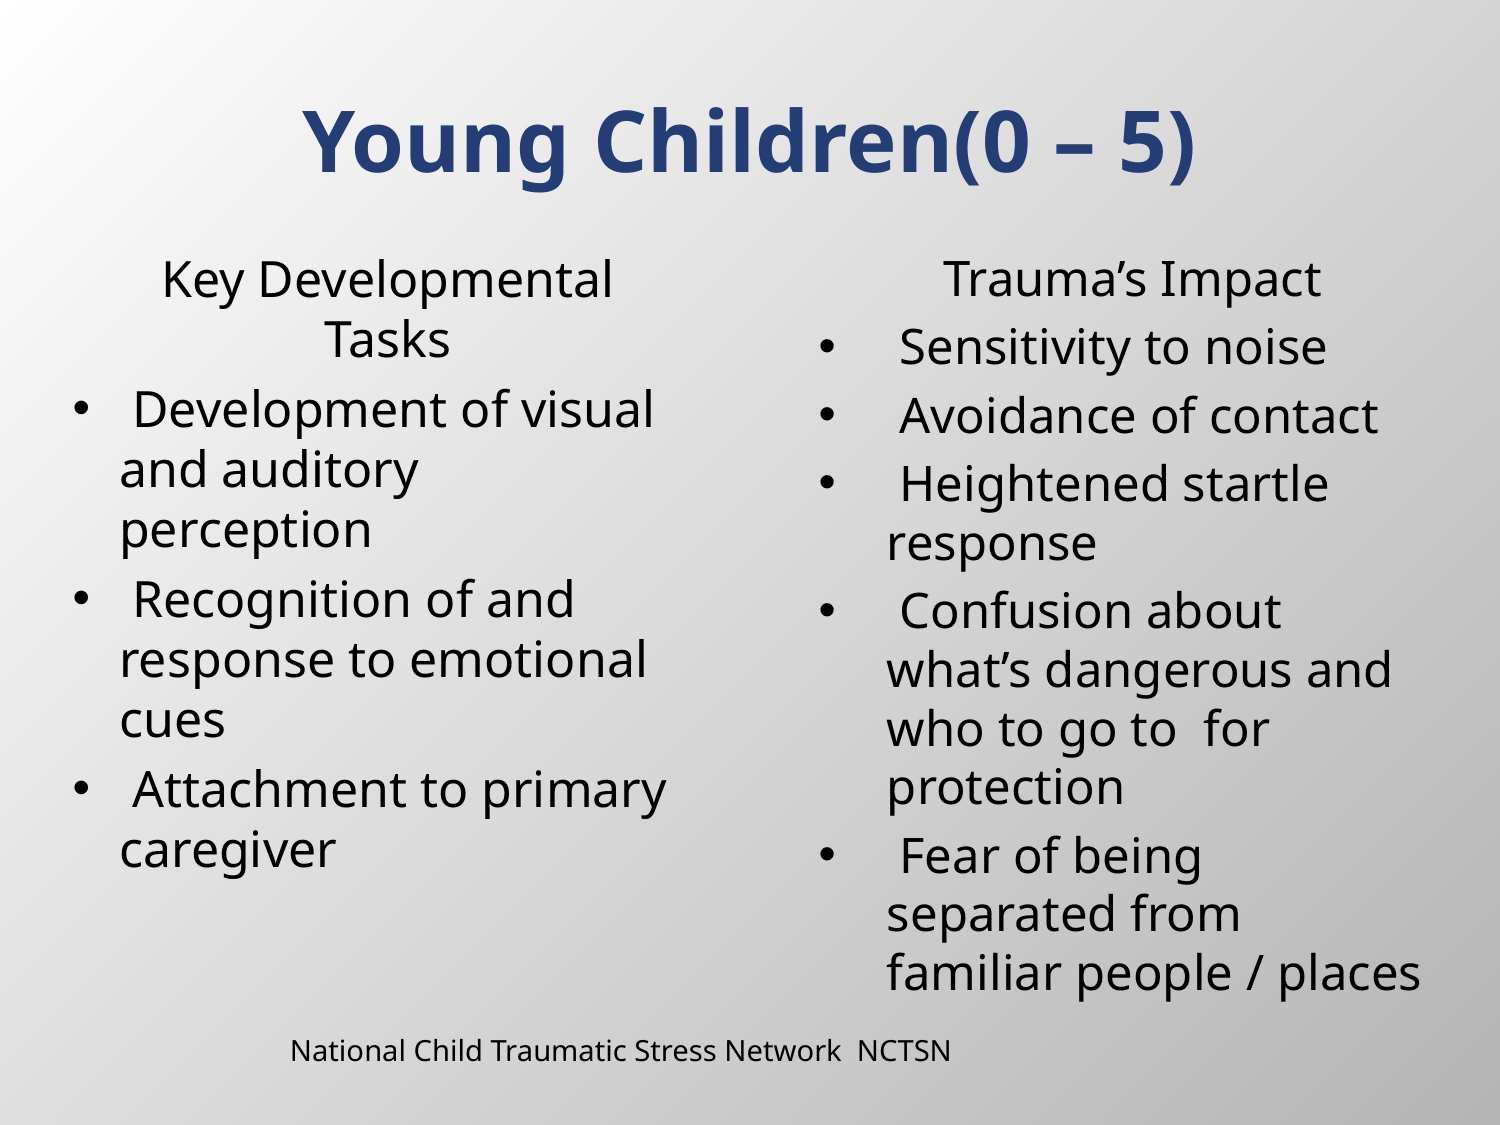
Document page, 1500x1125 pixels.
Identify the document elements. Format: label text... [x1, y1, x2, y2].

title Young Children(0 – 5) [75, 45, 1425, 233]
list Trauma’s Impact Sensitivity to noise Avoidance of contact Heightened startle response Confusion about what’s dangerous and who to go to for protection Fear of being separated from familiar people / places [803, 239, 1442, 1063]
text_box National Child Traumatic Stress Network NCTSN [274, 1024, 1100, 1075]
list Key Developmental Tasks Development of visual and auditory perception Recognition of and response to emotional cues Attachment to primary caregiver [57, 239, 696, 1038]
